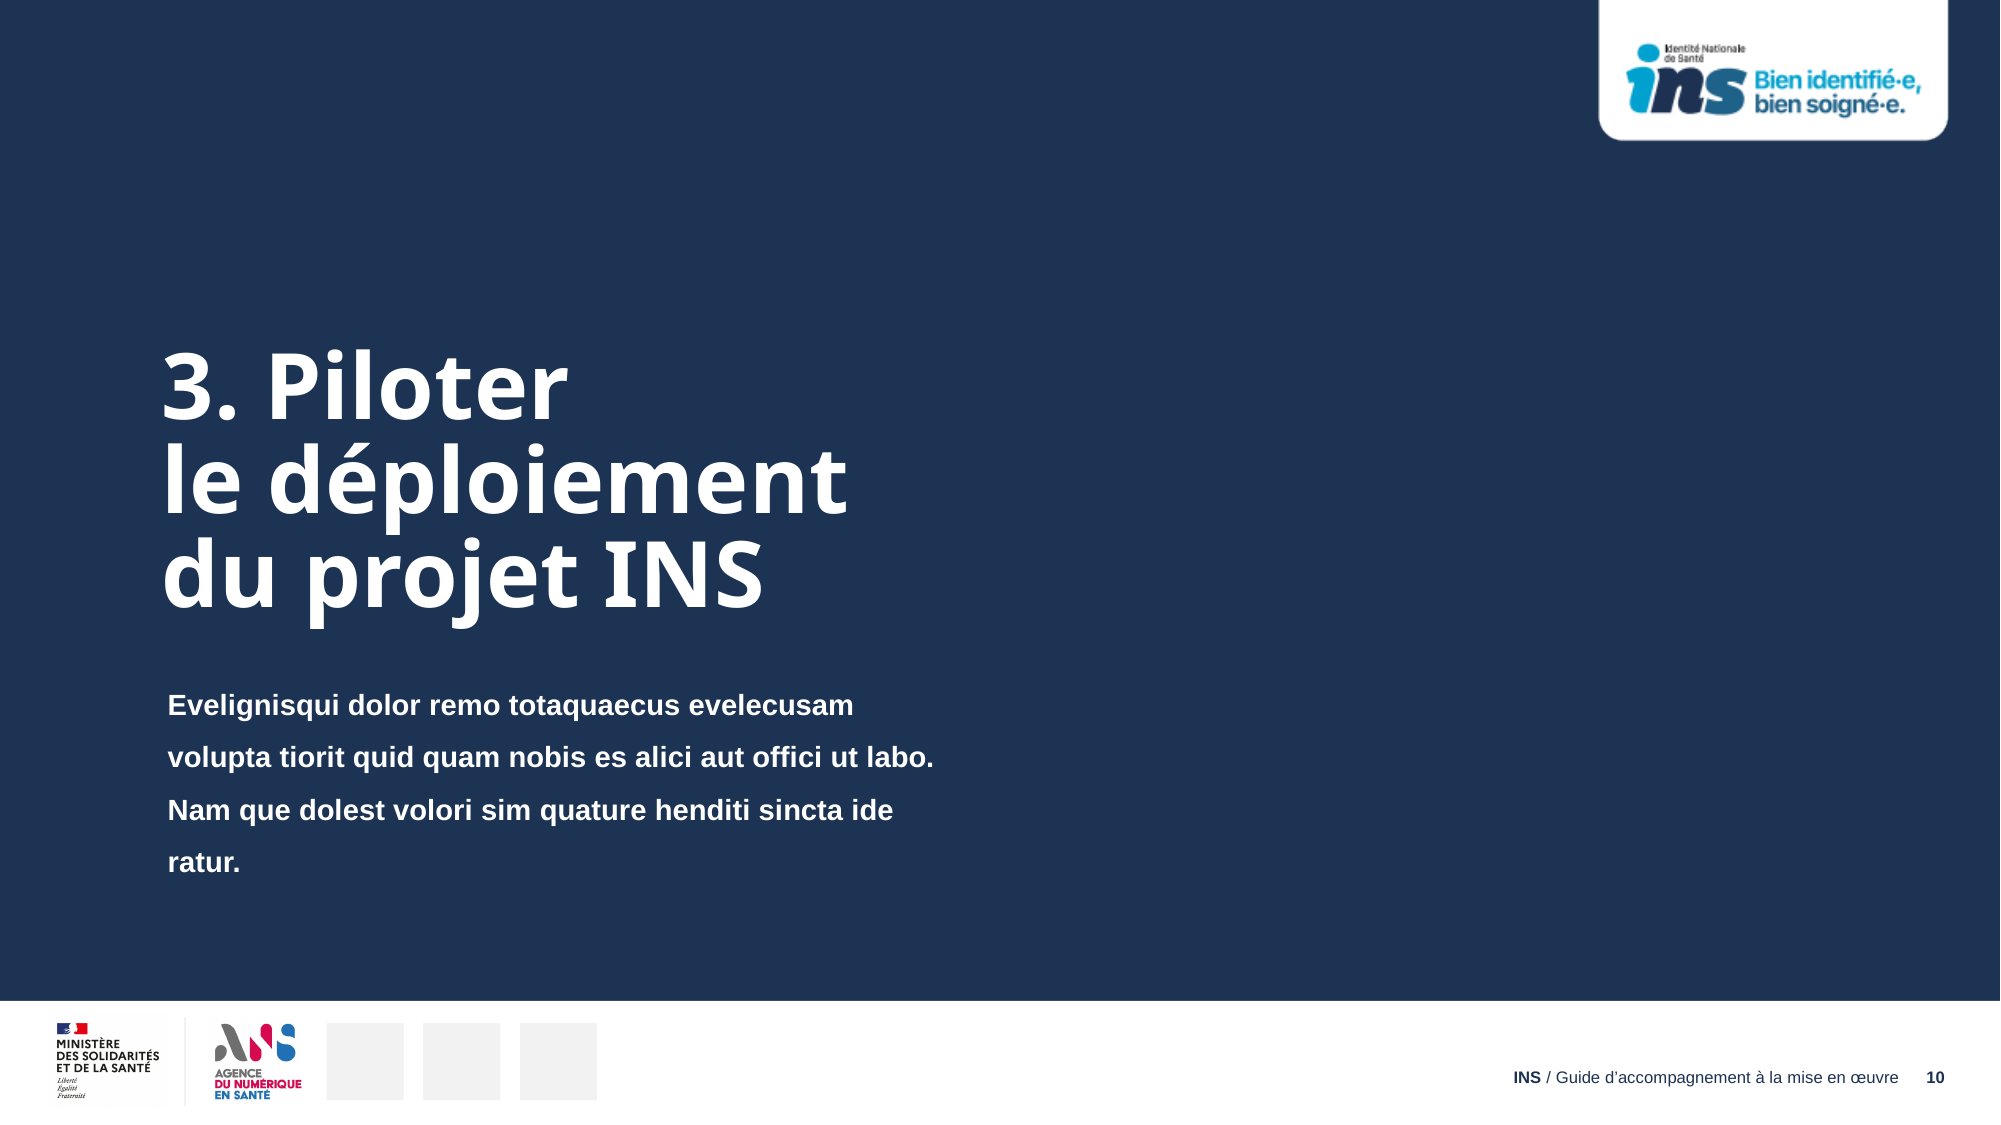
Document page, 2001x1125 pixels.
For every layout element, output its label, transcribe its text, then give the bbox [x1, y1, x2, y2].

picture [208, 1017, 308, 1106]
text_box 3. Piloter le déploiement du projet INS [161, 326, 1190, 491]
text_box Evelignisqui dolor remo totaquaecus evelecusam volupta tiorit quid quam nobis es alici aut offici ut labo. Nam que dolest volori sim quature henditi sincta ide ratur. [167, 668, 995, 882]
picture [46, 1012, 170, 1109]
